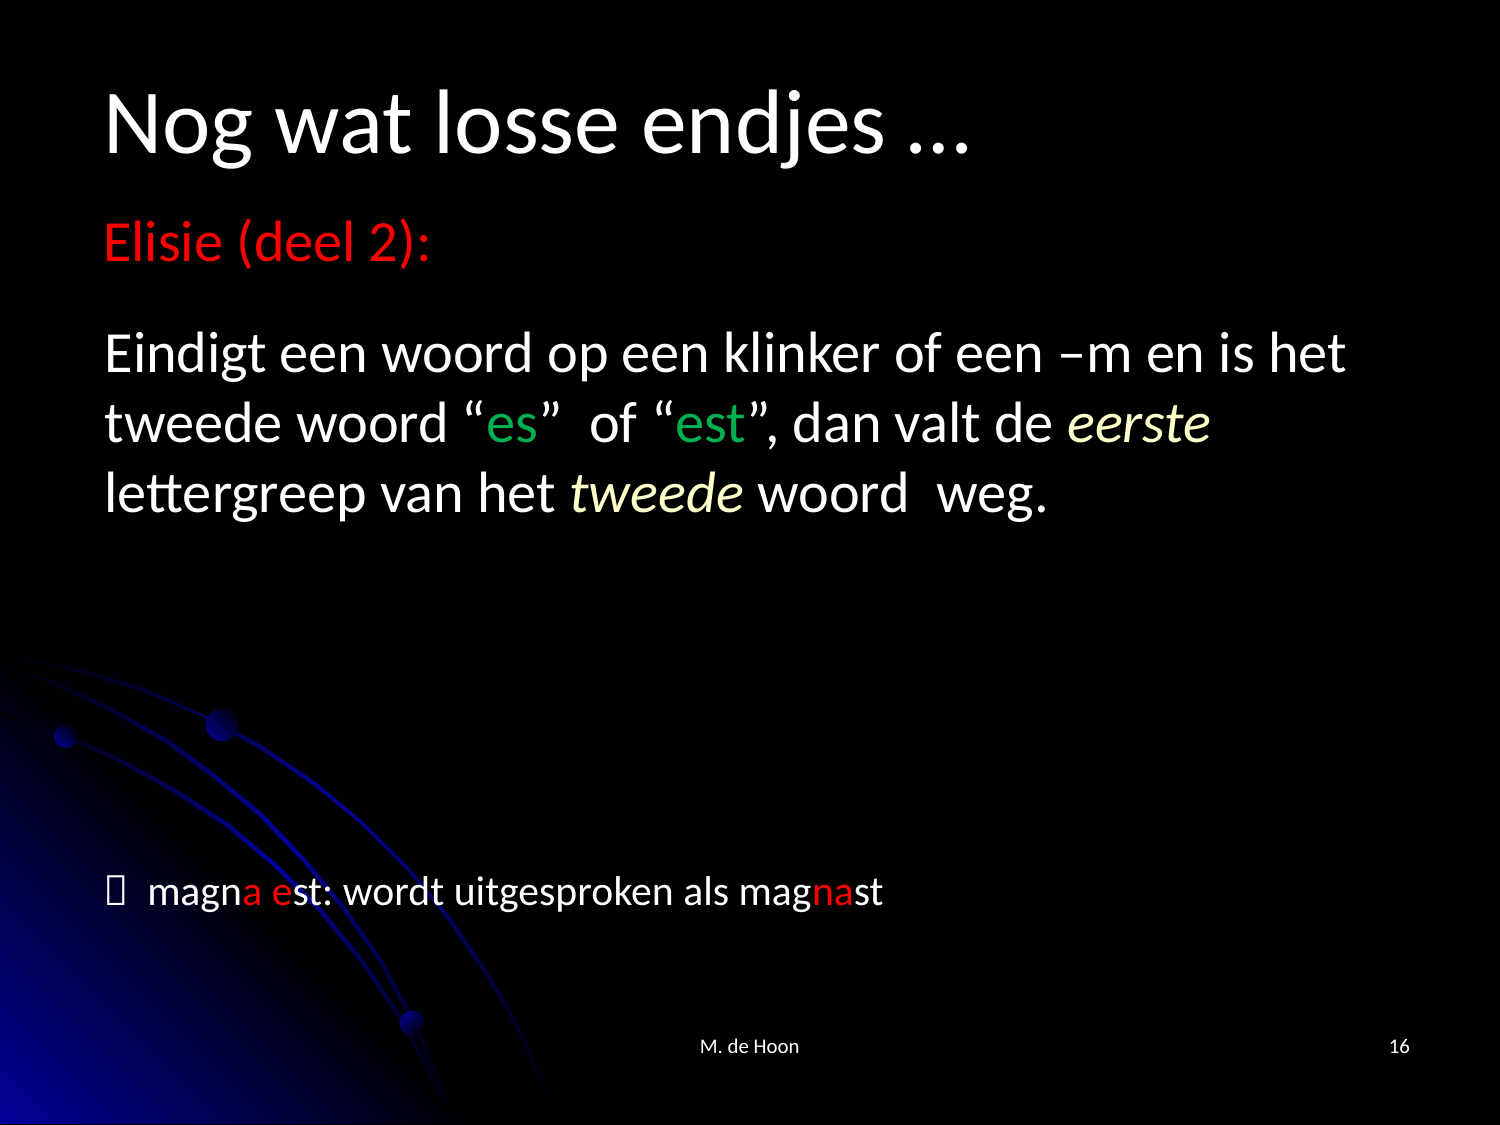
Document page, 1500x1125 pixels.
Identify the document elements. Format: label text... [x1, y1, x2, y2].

text_box Nog wat losse endjes … [88, 54, 1400, 180]
text_box Eindigt een woord op een klinker of een –m en is het tweede woord “es” of “est”, dan valt de eerste lettergreep van het tweede woord weg. [90, 306, 1425, 532]
footer M. de Hoon [512, 1024, 988, 1101]
text_box  magna est: wordt uitgesproken als magnast [88, 856, 1365, 921]
text_box Elisie (deel 2): [88, 196, 573, 281]
slide_number 16 [1074, 1024, 1426, 1101]
